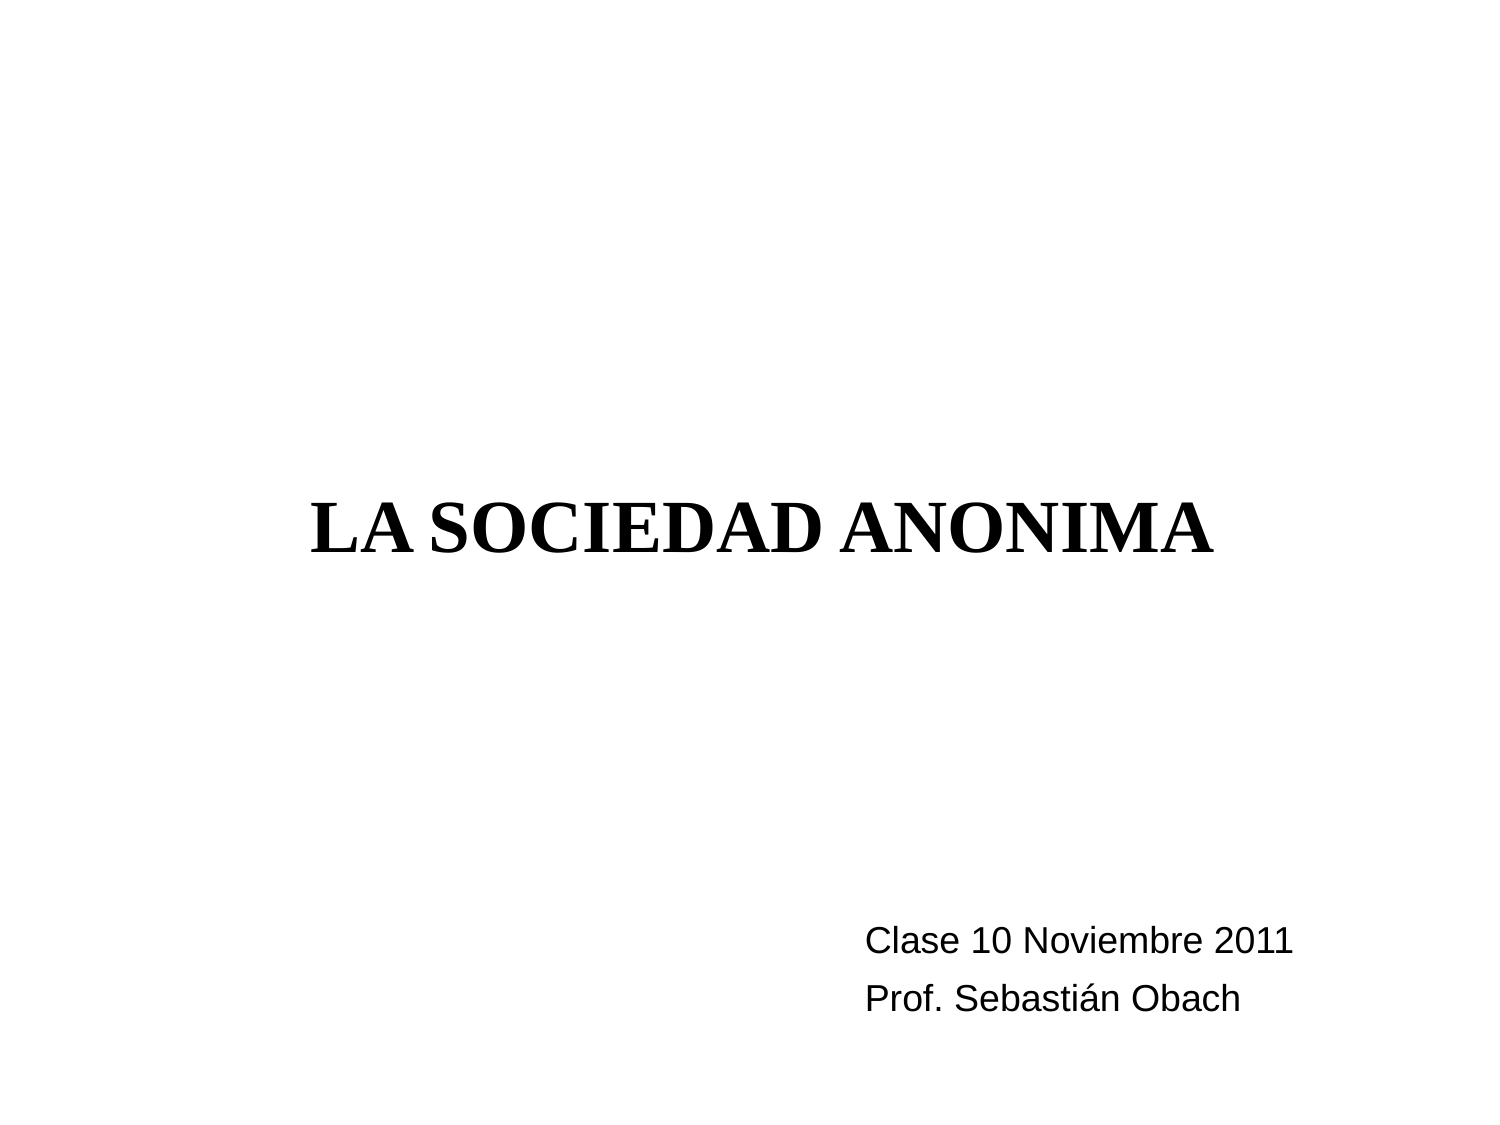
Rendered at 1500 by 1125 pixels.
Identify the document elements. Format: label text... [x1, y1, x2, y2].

list LA SOCIEDAD ANONIMA [200, 470, 1325, 625]
text_box Clase 10 Noviembre 2011 Prof. Sebastián Obach [849, 908, 1338, 1026]
